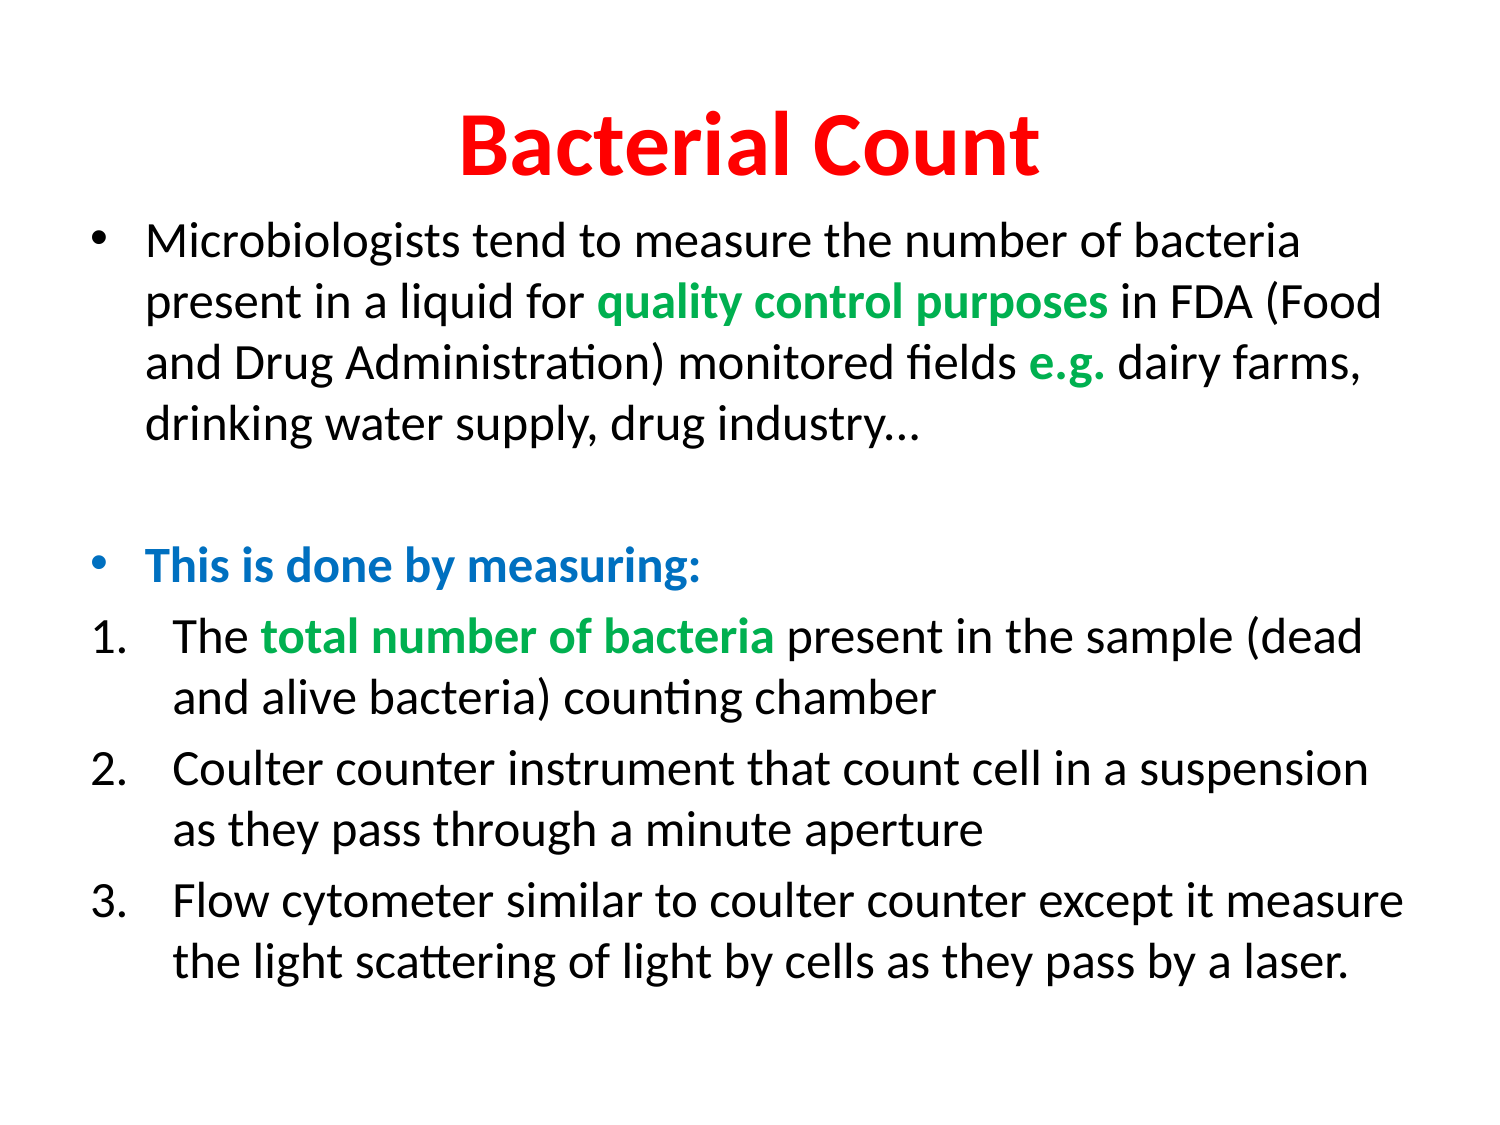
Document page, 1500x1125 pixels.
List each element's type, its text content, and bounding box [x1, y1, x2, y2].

list Microbiologists tend to measure the number of bacteria present in a liquid for quality control purposes in FDA (Food and Drug Administration) monitored fields e.g. dairy farms, drinking water supply, drug industry... This is done by measuring: The total number of bacteria present in the sample (dead and alive bacteria) counting chamber Coulter counter instrument that count cell in a suspension as they pass through a minute aperture Flow cytometer similar to coulter counter except it measure the light scattering of light by cells as they pass by a laser. [75, 199, 1425, 1043]
title Bacterial Count [75, 45, 1425, 199]
